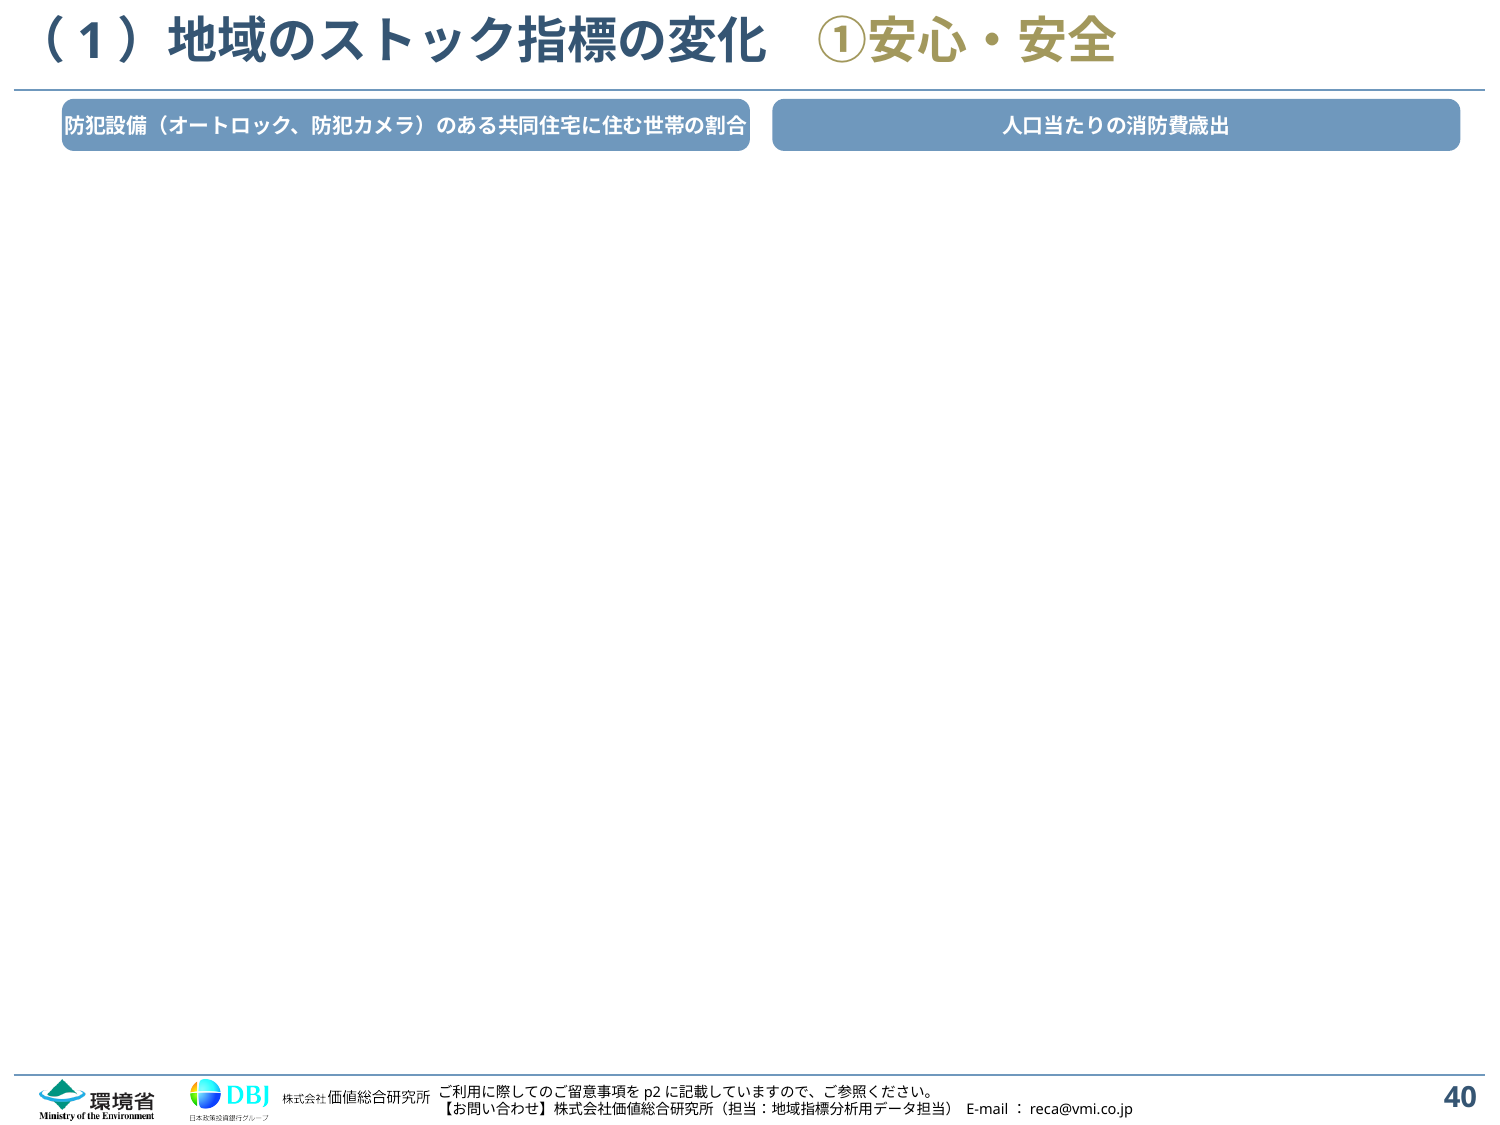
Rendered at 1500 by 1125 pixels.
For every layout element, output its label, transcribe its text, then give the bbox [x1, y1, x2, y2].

picture [36, 1079, 157, 1124]
text_box 防犯設備（オートロック、防犯カメラ）のある共同住宅に住む世帯の割合 [61, 98, 750, 151]
picture [186, 1076, 434, 1125]
text_box 人口当たりの消防費歳出 [772, 98, 1461, 151]
title （1）地域のストック指標の変化 ①安心・安全 [0, 0, 1500, 87]
slide_number 40 [1427, 1070, 1493, 1112]
